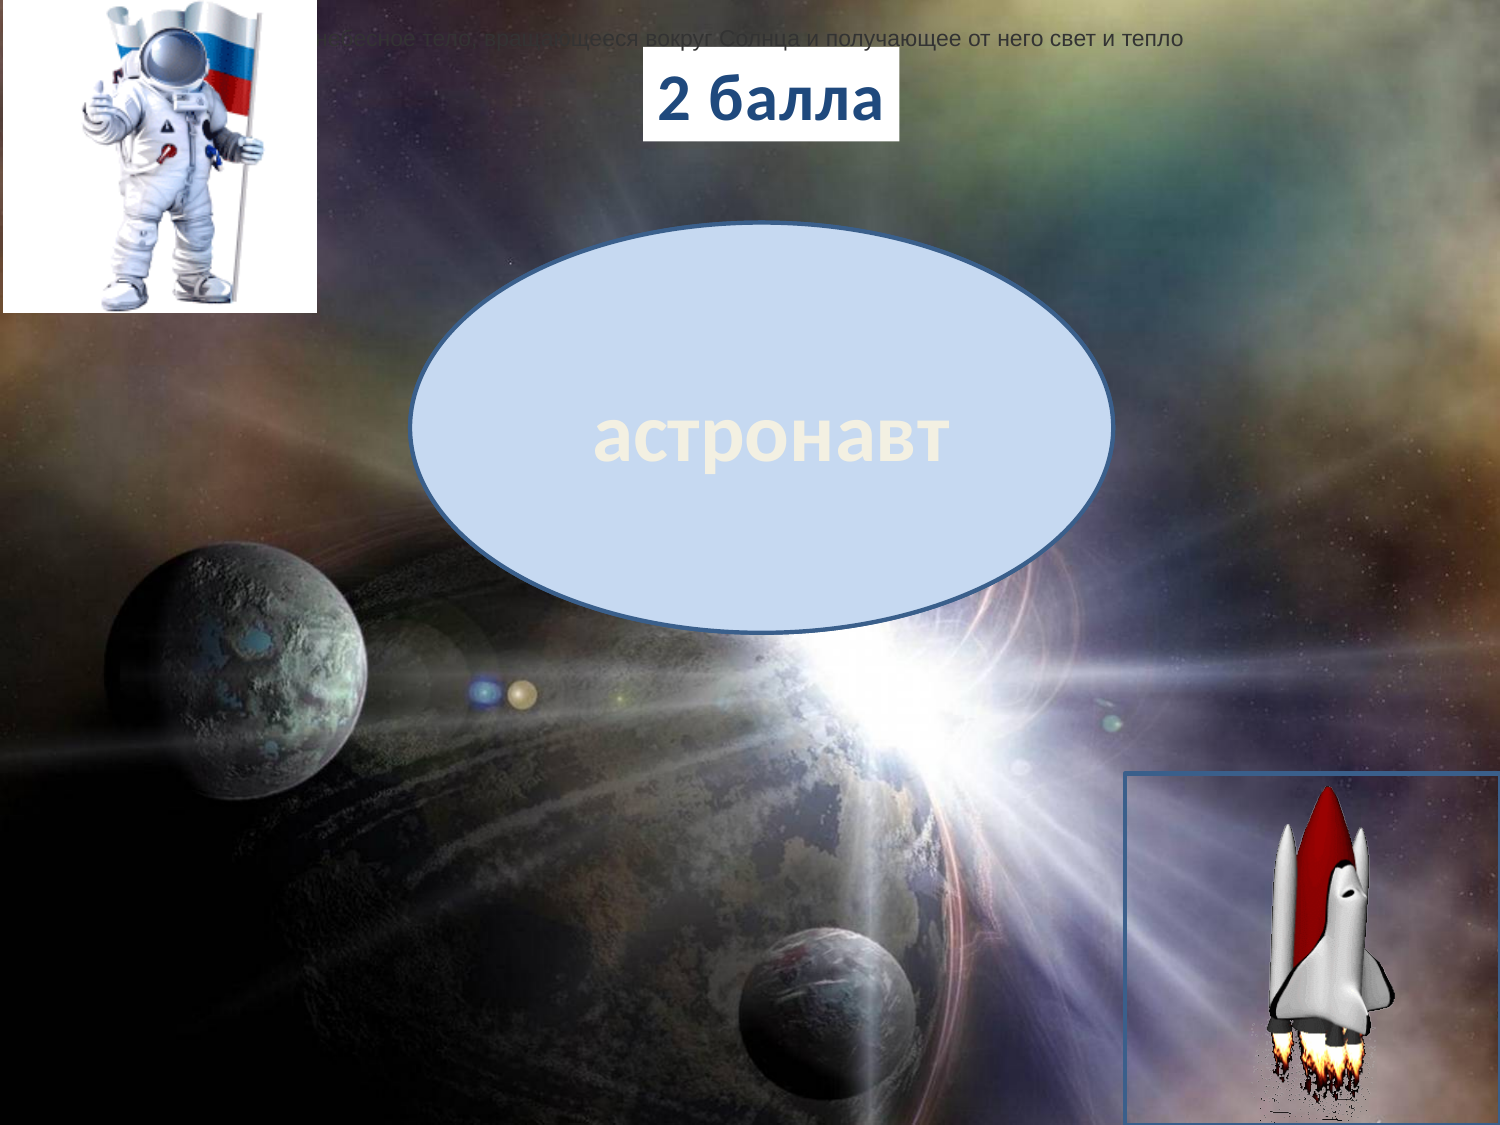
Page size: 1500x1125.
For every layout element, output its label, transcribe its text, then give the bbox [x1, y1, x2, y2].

text_box [407, 220, 1116, 635]
text_box 2 балла [643, 59, 900, 142]
picture [0, 0, 1500, 1125]
text_box небесное тело, вращающееся вокруг Солнца и получающее от него свет и тепло [322, 16, 1200, 59]
text_box [1123, 771, 1500, 1125]
